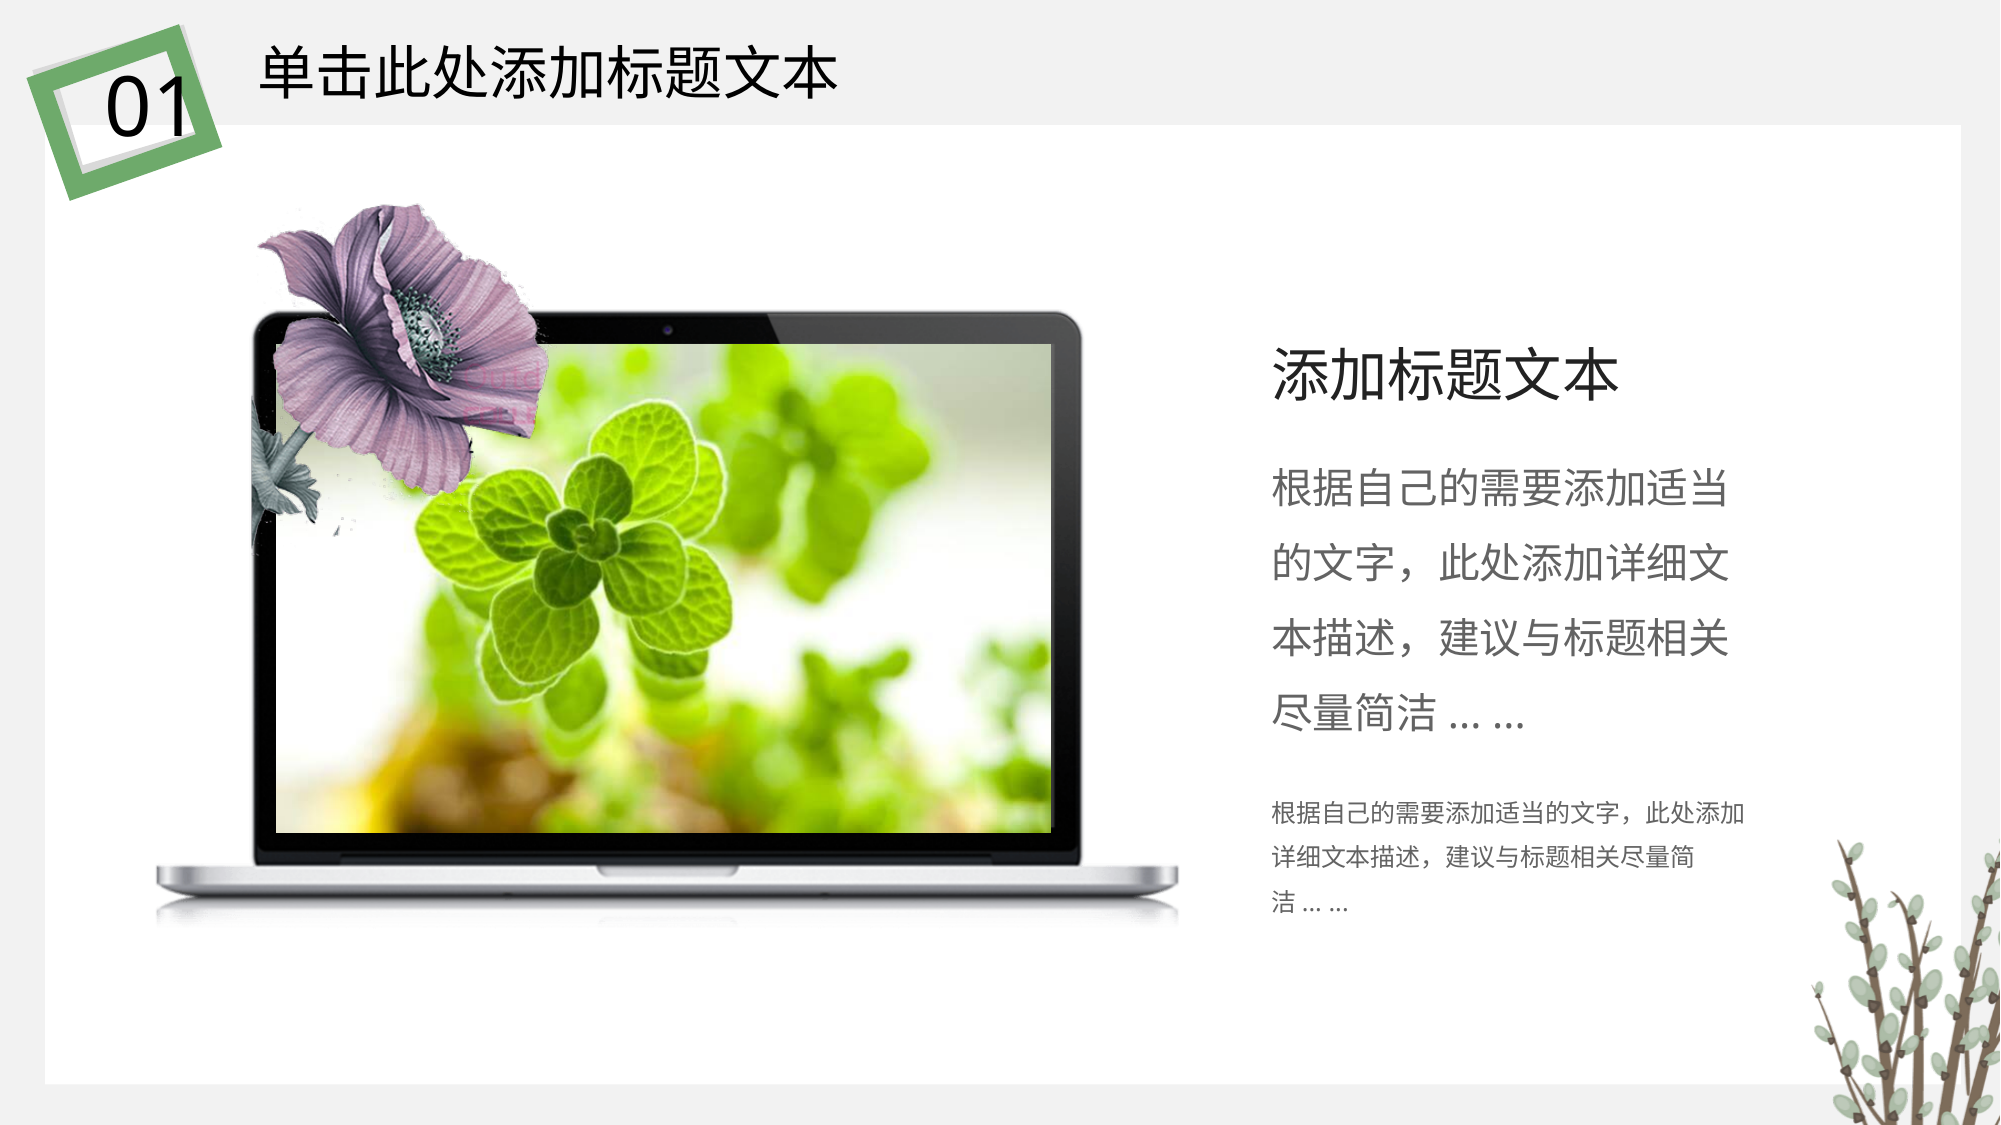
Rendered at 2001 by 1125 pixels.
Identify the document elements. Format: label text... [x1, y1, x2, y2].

text_box 单击此处添加标题文本 [242, 29, 855, 114]
text_box 添加标题文本 [1257, 344, 1785, 401]
picture [173, 175, 1051, 833]
picture [1771, 782, 2000, 1125]
text_box 01 [90, 45, 215, 160]
text_box 根据自己的需要添加适当的文字，此处添加详细文本描述，建议与标题相关尽量简洁... ... [1257, 774, 1785, 925]
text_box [87, 175, 1257, 1086]
text_box 根据自己的需要添加适当的文字，此处添加详细文本描述，建议与标题相关尽量简洁... ... [1257, 429, 1785, 745]
